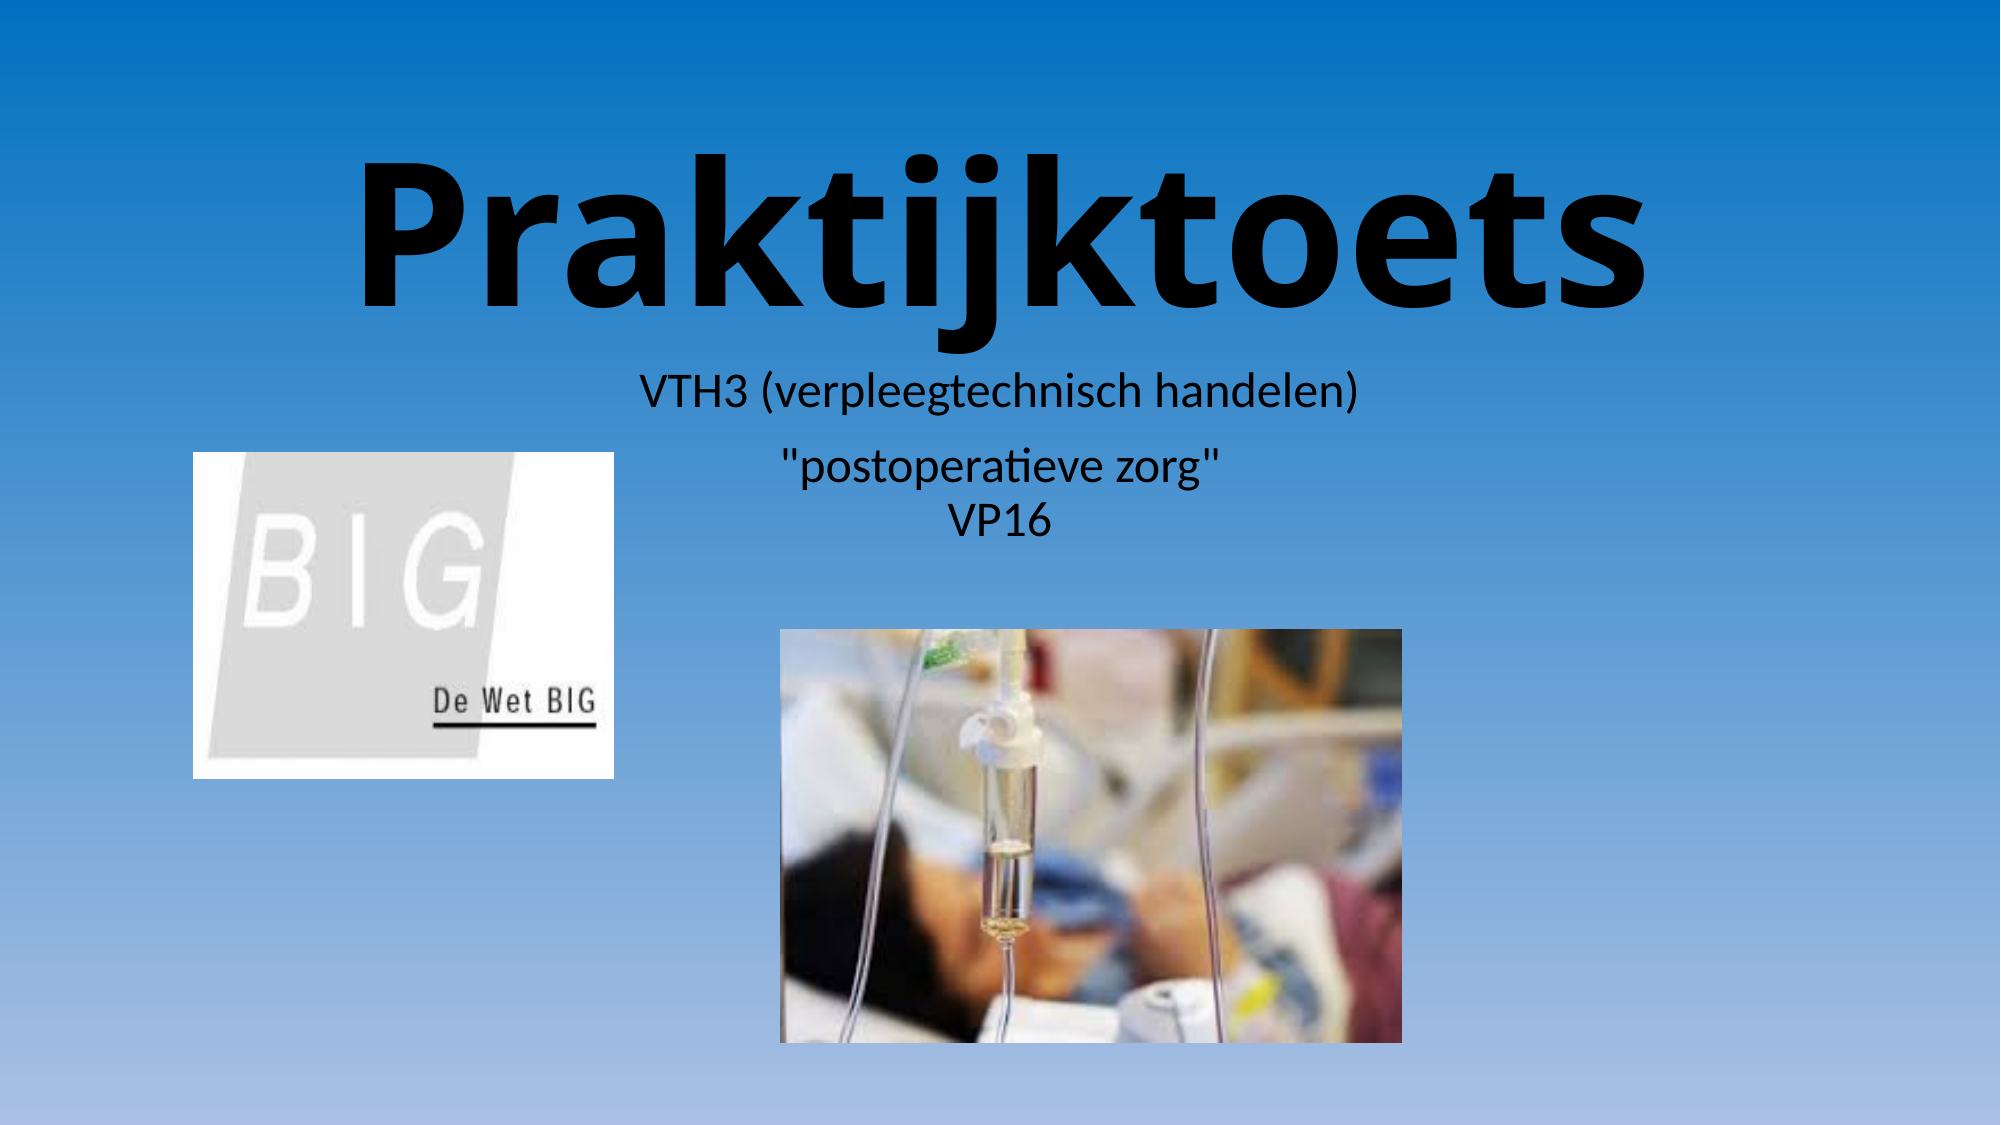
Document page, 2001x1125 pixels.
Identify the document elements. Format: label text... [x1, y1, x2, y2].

subtitle VTH3 (verpleegtechnisch handelen) "postoperatieve zorg" VP16 [249, 357, 1750, 533]
picture [780, 629, 1402, 1043]
title Praktijktoets [249, 0, 1750, 357]
picture [193, 452, 614, 779]
text_box [289, 533, 1790, 805]
